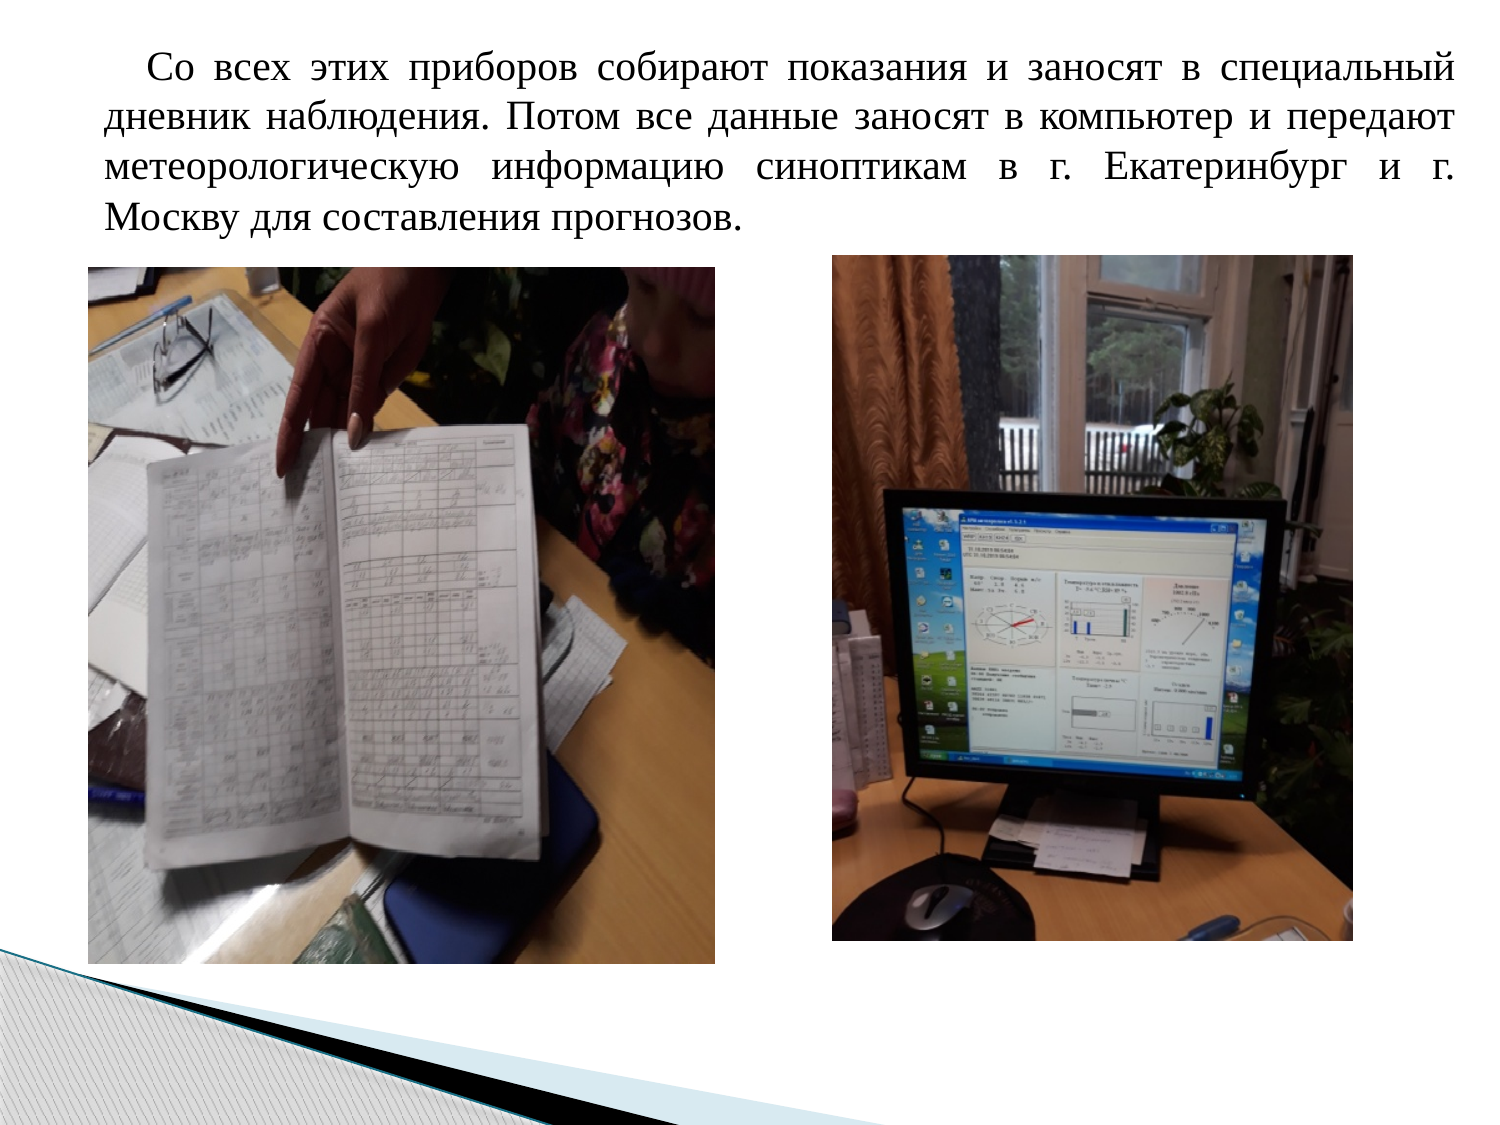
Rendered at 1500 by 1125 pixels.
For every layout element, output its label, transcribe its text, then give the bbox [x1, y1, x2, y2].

picture [832, 255, 1353, 941]
list Со всех этих приборов собирают показания и заносят в специальный дневник наблюдения. Потом все данные заносят в компьютер и передают метеорологическую информацию синоптикам в г. Екатеринбург и г. Москву для составления прогнозов. [29, 30, 1471, 986]
picture [88, 266, 715, 965]
